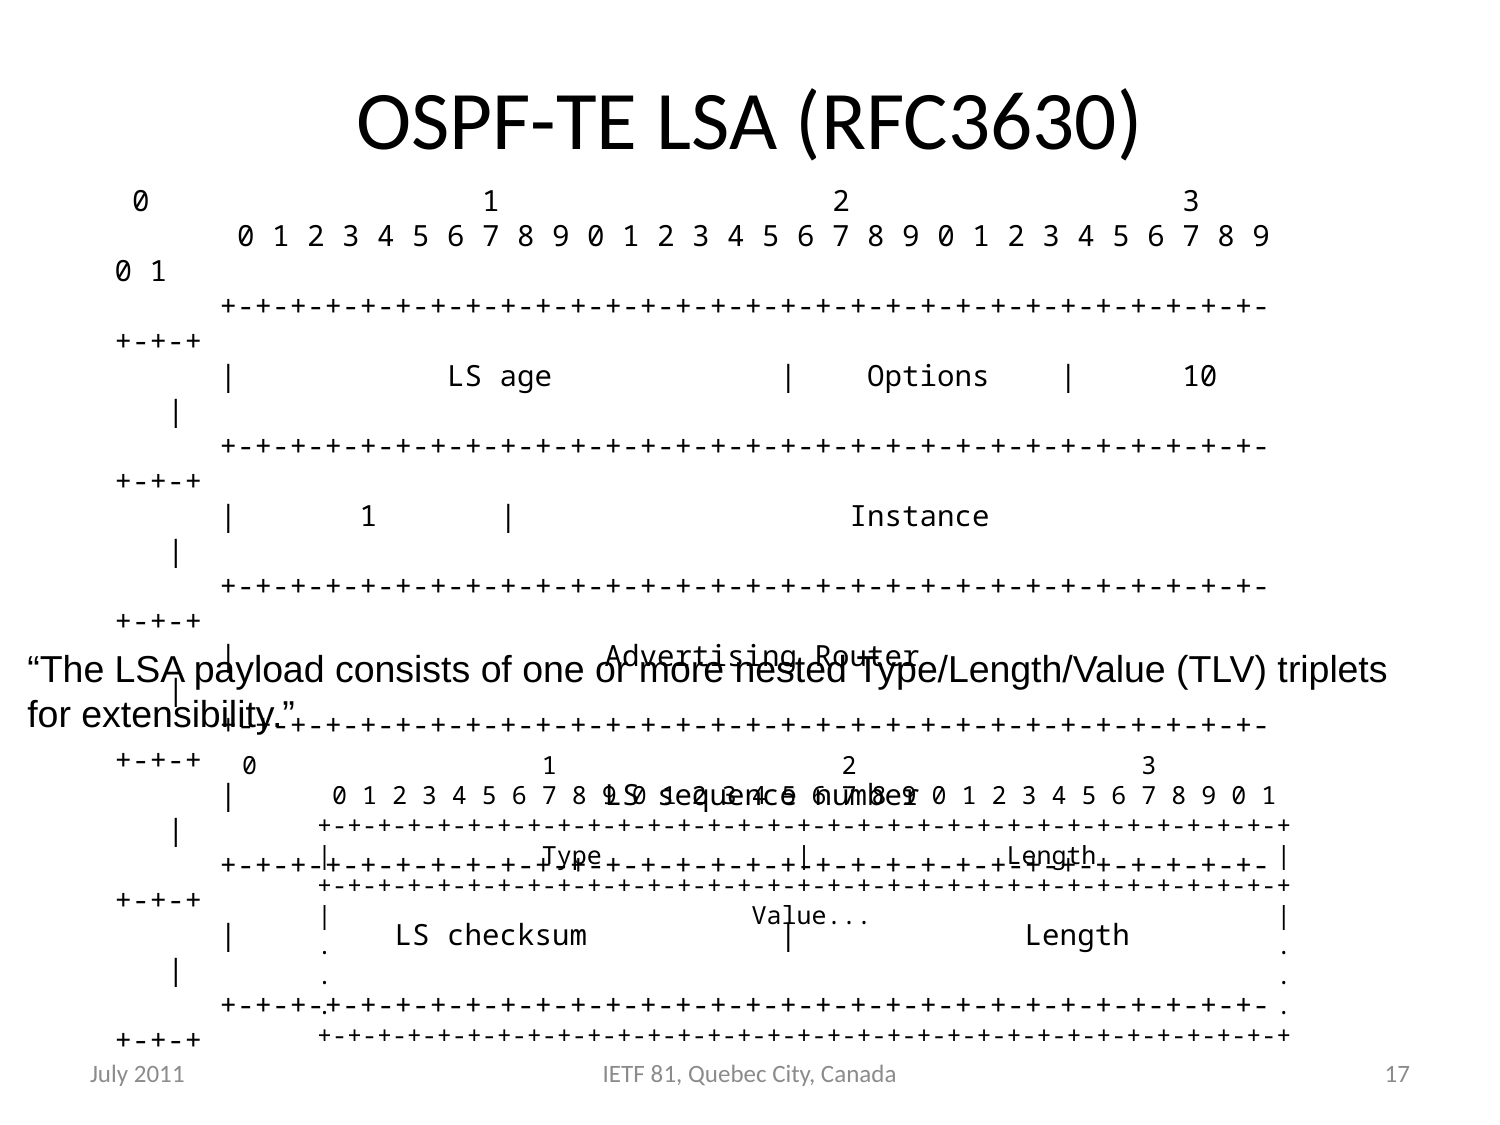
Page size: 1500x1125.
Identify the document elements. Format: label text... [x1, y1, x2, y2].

footer IETF 81, Quebec City, Canada [512, 1064, 988, 1103]
text_box “The LSA payload consists of one or more nested Type/Length/Value (TLV) triplets for extensibility.” [12, 637, 1450, 743]
text_box 0 1 2 3 0 1 2 3 4 5 6 7 8 9 0 1 2 3 4 5 6 7 8 9 0 1 2 3 4 5 6 7 8 9 0 1 +-+-+-+-+-+-+-+-+-+-+-+-+-+-+-+-+-+-+-+-+-+-+-+-+-+-+-+-+-+-+-+-+ | LS age | Options | 10 | +-+-+-+-+-+-+-+-+-+-+-+-+-+-+-+-+-+-+-+-+-+-+-+-+-+-+-+-+-+-+-+-+ | 1 | Instance | +-+-+-+-+-+-+-+-+-+-+-+-+-+-+-+-+-+-+-+-+-+-+-+-+-+-+-+-+-+-+-+-+ | Advertising Router | +-+-+-+-+-+-+-+-+-+-+-+-+-+-+-+-+-+-+-+-+-+-+-+-+-+-+-+-+-+-+-+-+ | LS sequence number | +-+-+-+-+-+-+-+-+-+-+-+-+-+-+-+-+-+-+-+-+-+-+-+-+-+-+-+-+-+-+-+-+ | LS checksum | Length | +-+-+-+-+-+-+-+-+-+-+-+-+-+-+-+-+-+-+-+-+-+-+-+-+-+-+-+-+-+-+-+-+ [99, 174, 1288, 637]
title OSPF-TE LSA (RFC3630) [74, 44, 1426, 188]
text_box 0 1 2 3 0 1 2 3 4 5 6 7 8 9 0 1 2 3 4 5 6 7 8 9 0 1 2 3 4 5 6 7 8 9 0 1 +-+-+-+-+-+-+-+-+-+-+-+-+-+-+-+-+-+-+-+-+-+-+-+-+-+-+-+-+-+-+-+-+ | Type | Length | +-+-+-+-+-+-+-+-+-+-+-+-+-+-+-+-+-+-+-+-+-+-+-+-+-+-+-+-+-+-+-+-+ | Value... | . . . . . . +-+-+-+-+-+-+-+-+-+-+-+-+-+-+-+-+-+-+-+-+-+-+-+-+-+-+-+-+-+-+-+-+ [212, 742, 1488, 1057]
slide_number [75, 1042, 425, 1103]
slide_number 17 [1074, 1057, 1425, 1103]
text_box 0 1 2 3 0 1 2 3 4 5 6 7 8 9 0 1 2 3 4 5 6 7 8 9 0 1 2 3 4 5 6 7 8 9 0 1 +-+-+-+-+-+-+-+-+-+-+-+-+-+-+-+-+-+-+-+-+-+-+-+-+-+-+-+-+-+-+-+-+ | LS age | Options | 10 | +-+-+-+-+-+-+-+-+-+-+-+-+-+-+-+-+-+-+-+-+-+-+-+-+-+-+-+-+-+-+-+-+ | 1 | Instance | +-+-+-+-+-+-+-+-+-+-+-+-+-+-+-+-+-+-+-+-+-+-+-+-+-+-+-+-+-+-+-+-+ | Advertising Router | +-+-+-+-+-+-+-+-+-+-+-+-+-+-+-+-+-+-+-+-+-+-+-+-+-+-+-+-+-+-+-+-+ | LS sequence number | +-+-+-+-+-+-+-+-+-+-+-+-+-+-+-+-+-+-+-+-+-+-+-+-+-+-+-+-+-+-+-+-+ | LS checksum | Length | +-+-+-+-+-+-+-+-+-+-+-+-+-+-+-+-+-+-+-+-+-+-+-+-+-+-+-+-+-+-+-+-+ [99, 743, 1288, 1064]
